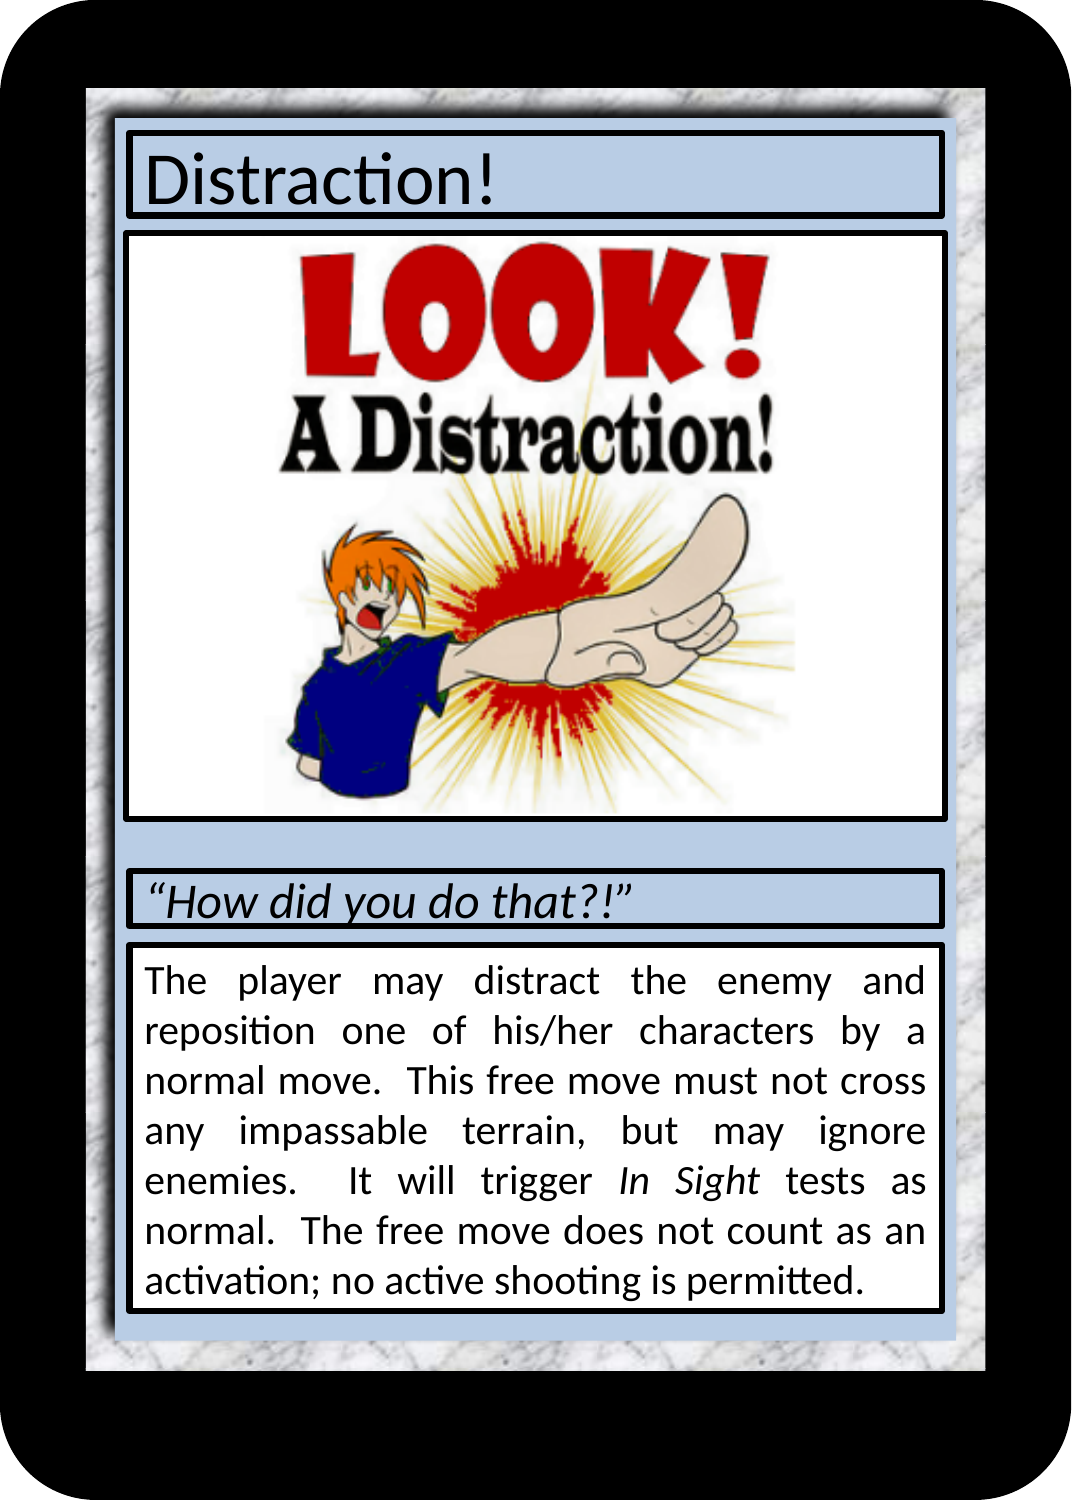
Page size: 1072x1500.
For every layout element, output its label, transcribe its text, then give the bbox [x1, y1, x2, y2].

picture [85, 88, 986, 1371]
list “How did you do that?!” [126, 868, 945, 929]
title Distraction! [126, 130, 945, 219]
list The player may distract the enemy and reposition one of his/her characters by a normal move. This free move must not cross any impassable terrain, but may ignore enemies. It will trigger In Sight tests as normal. The free move does not count as an activation; no active shooting is permitted. [126, 942, 945, 1314]
